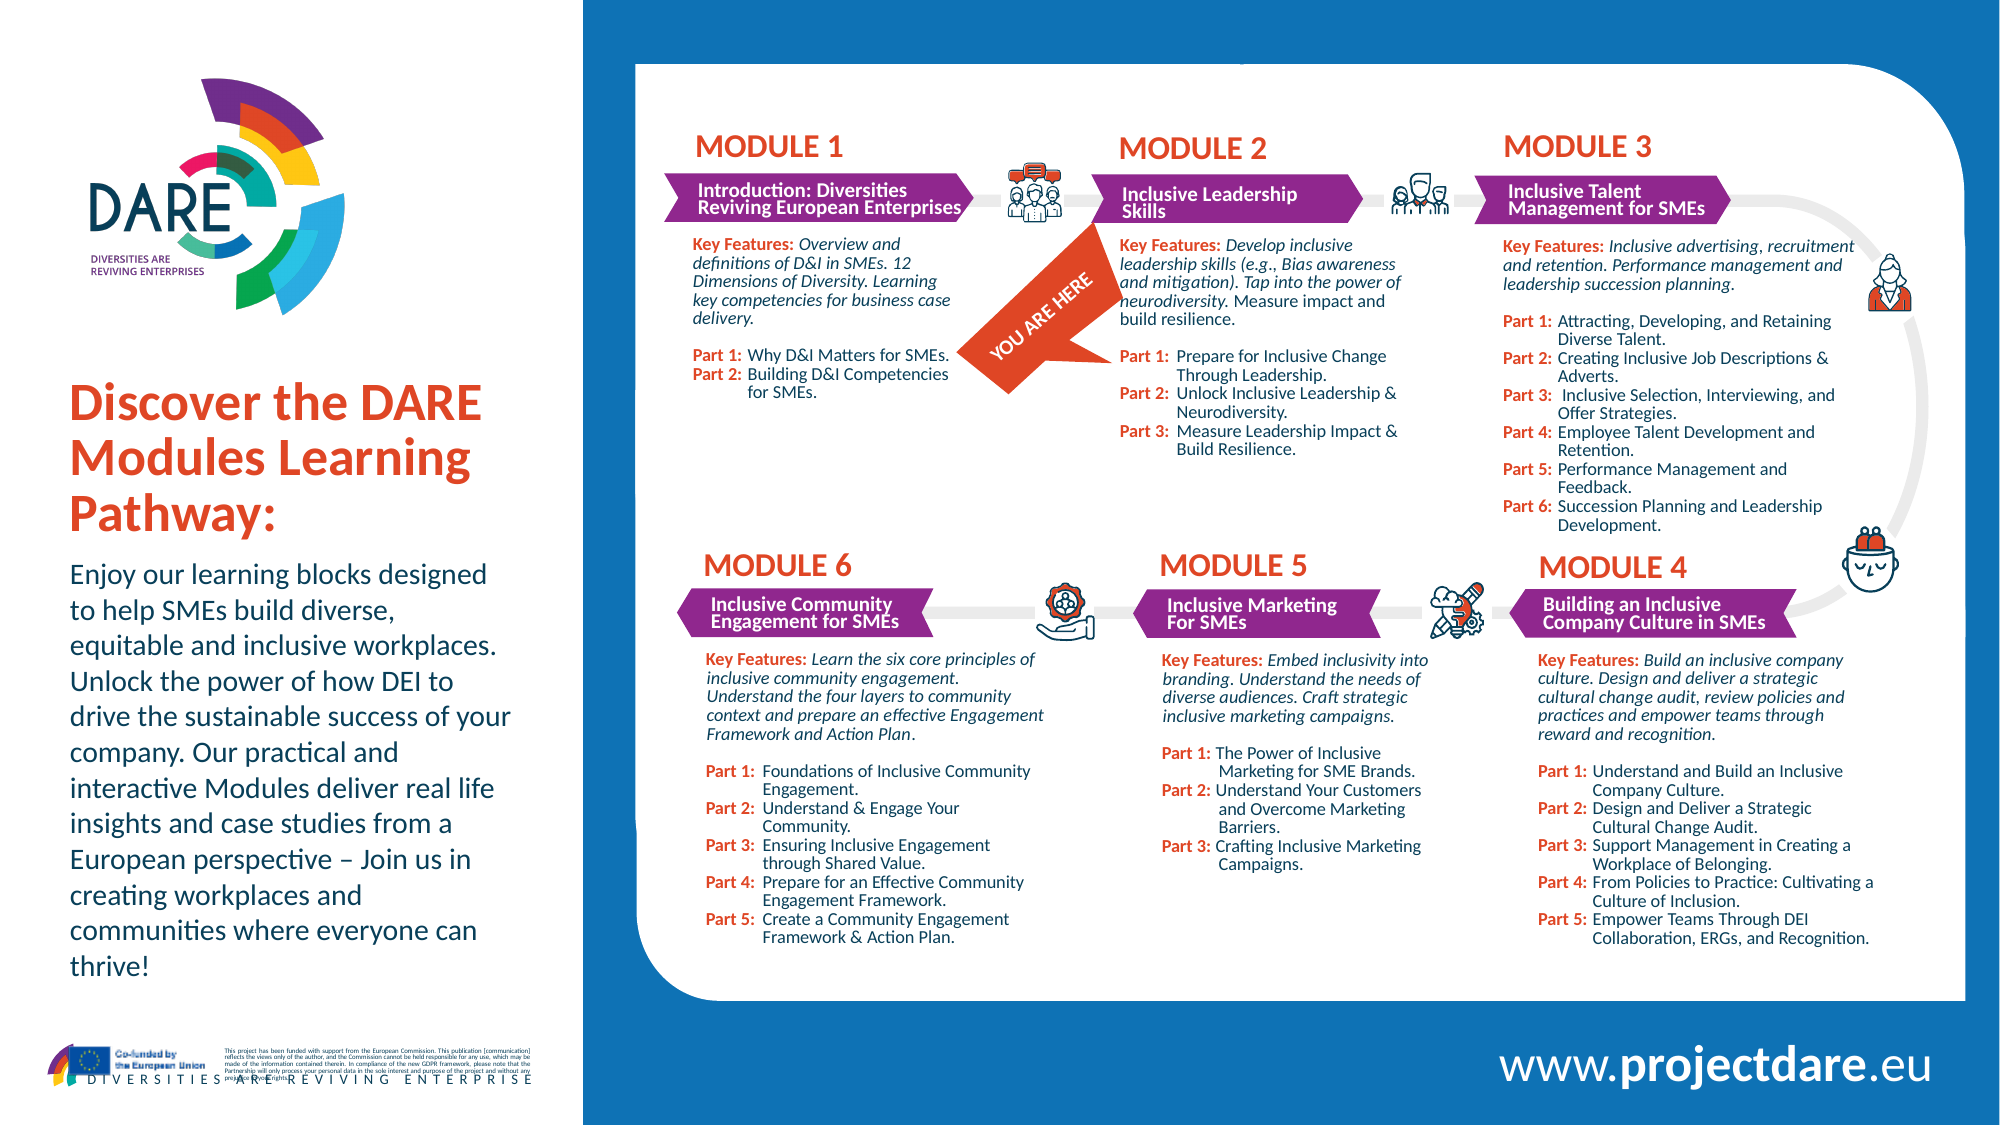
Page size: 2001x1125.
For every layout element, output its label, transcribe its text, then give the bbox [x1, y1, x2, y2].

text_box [1007, 162, 1062, 223]
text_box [1474, 117, 1879, 568]
picture [0, 40, 430, 365]
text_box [1509, 568, 1890, 982]
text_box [664, 116, 979, 433]
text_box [1132, 535, 1453, 925]
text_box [676, 535, 1065, 1000]
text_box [1841, 526, 1900, 593]
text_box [1391, 172, 1449, 215]
text_box Discover the DARE Modules Learning Pathway: Enjoy our learning blocks designed to help SMEs build diverse, equitable and inclusive workplaces. Unlock the power of how DEI to drive the sustainable success of your company. Our practical and interactive Modules deliver real life insights and case studies from a European perspective – Join us in creating workplaces and communities where everyone can thrive! [55, 368, 528, 1055]
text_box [67, 1040, 547, 1088]
text_box www.projectdare.eu [1465, 1022, 1948, 1099]
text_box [1091, 118, 1422, 491]
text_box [635, 64, 1966, 1001]
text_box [965, 268, 1158, 388]
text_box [1430, 582, 1484, 640]
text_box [1868, 253, 1912, 312]
text_box [582, 0, 2000, 1125]
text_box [1036, 582, 1095, 642]
